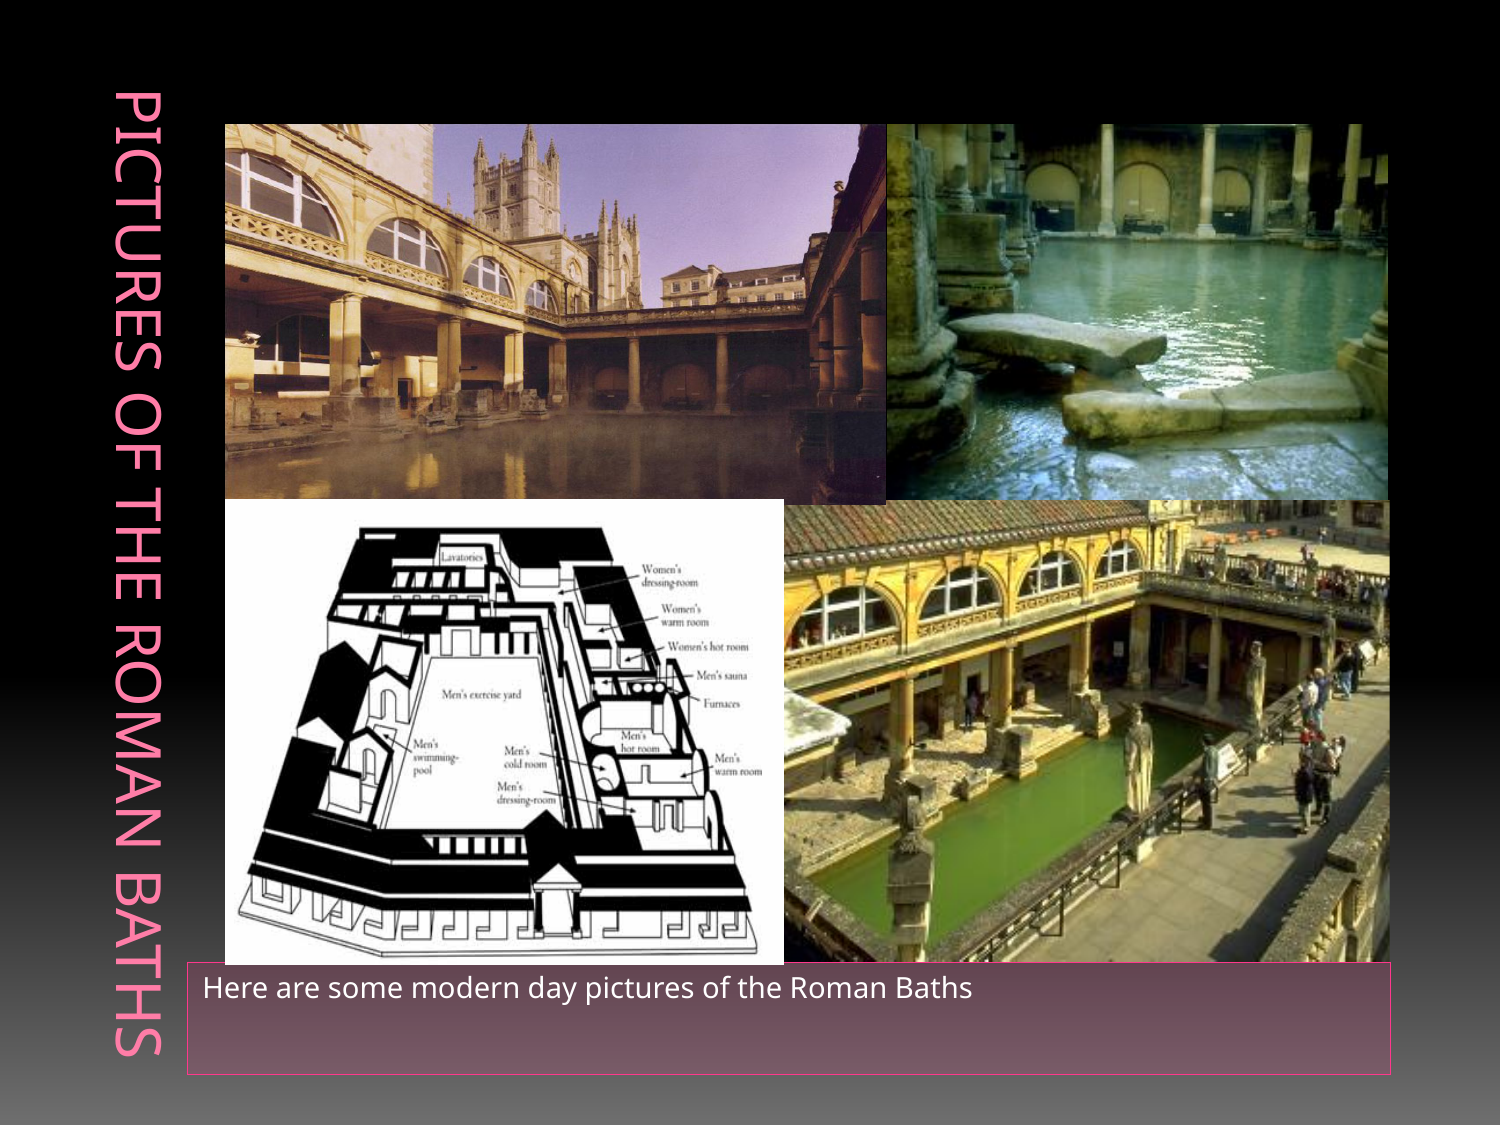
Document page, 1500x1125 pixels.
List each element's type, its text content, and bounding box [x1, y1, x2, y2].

picture [224, 124, 1390, 965]
list Here are some modern day pictures of the Roman Baths [187, 962, 1391, 1075]
title Pictures of the Roman Baths [36, 24, 186, 1075]
